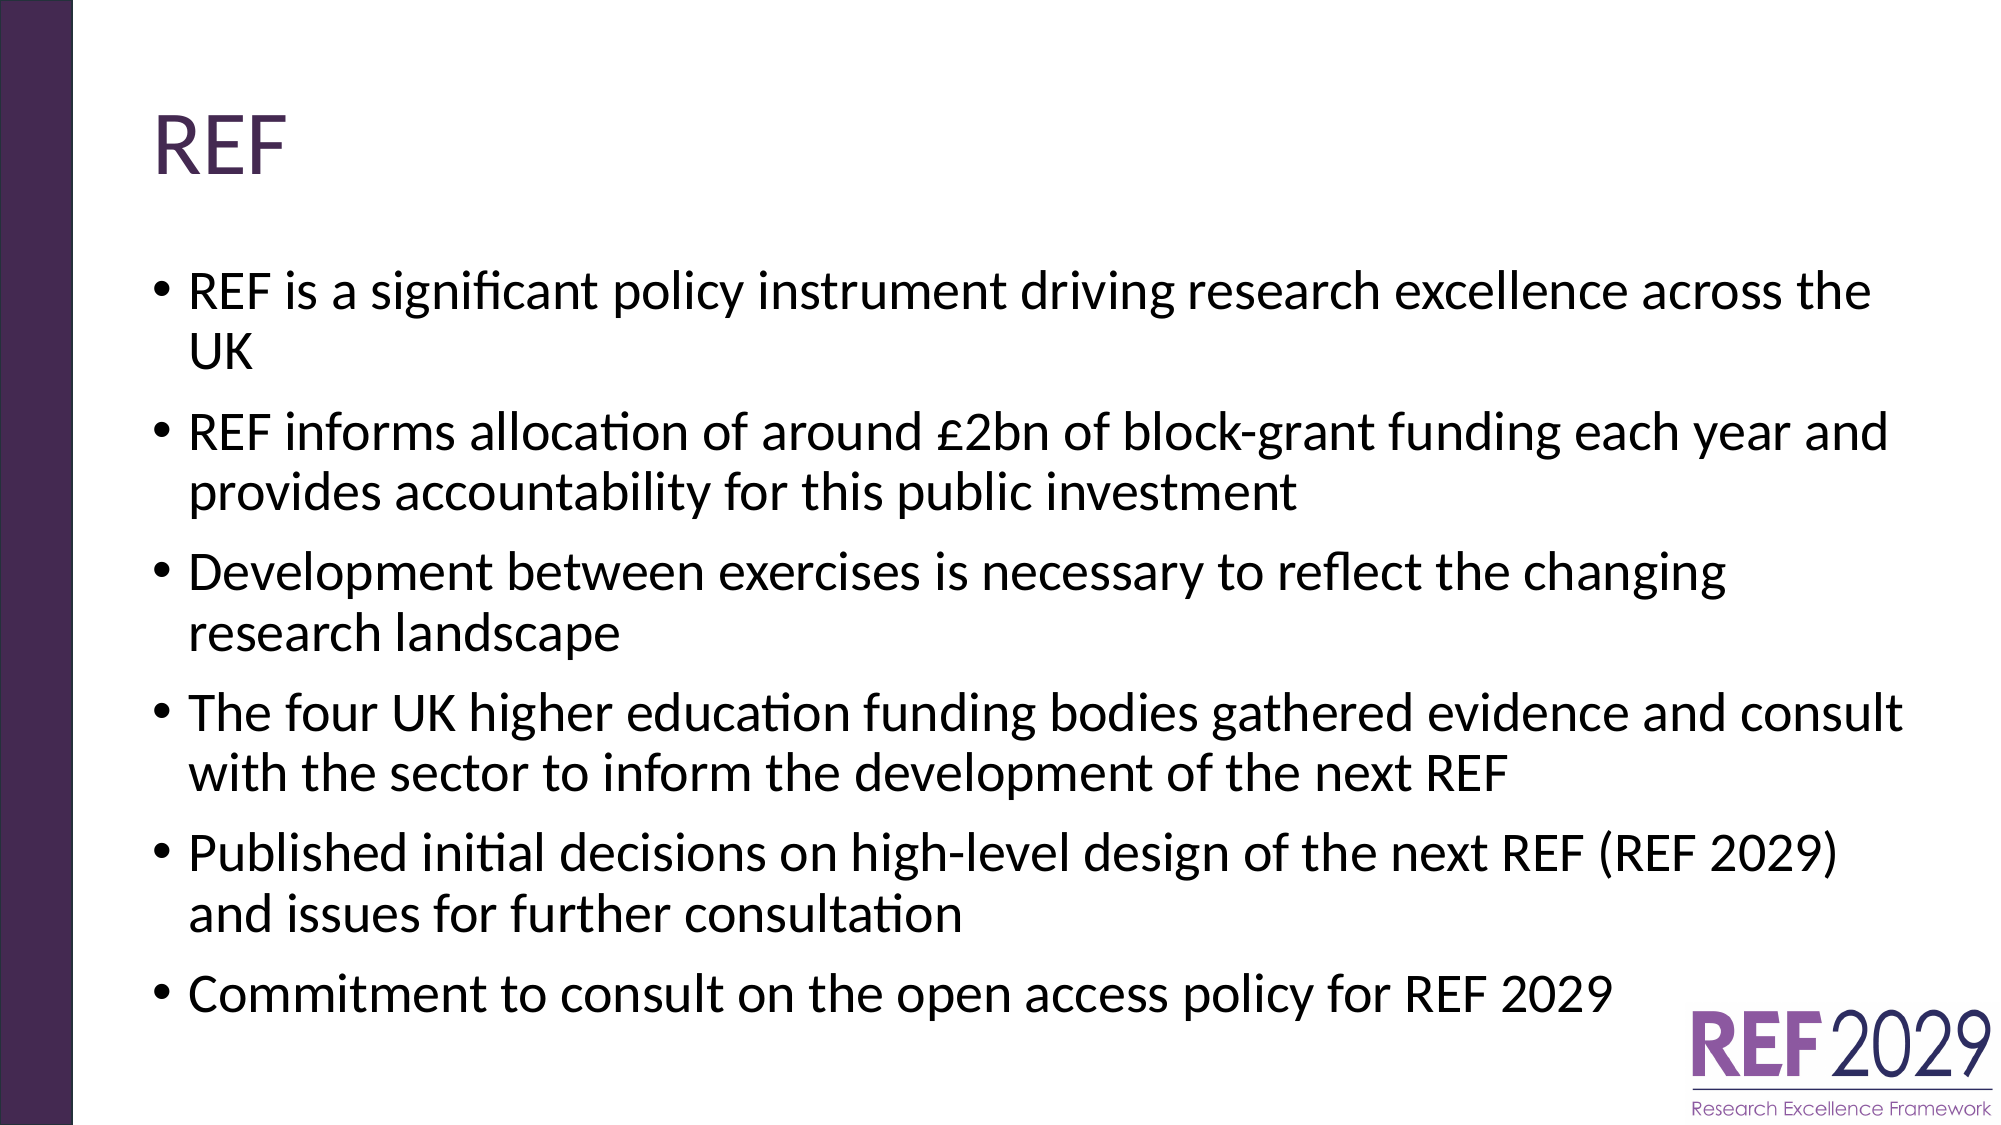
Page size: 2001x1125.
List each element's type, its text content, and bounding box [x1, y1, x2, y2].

title REF [137, 36, 1863, 254]
picture [1685, 1002, 2000, 1125]
list REF is a significant policy instrument driving research excellence across the UK REF informs allocation of around £2bn of block-grant funding each year and provides accountability for this public investment Development between exercises is necessary to reflect the changing research landscape The four UK higher education funding bodies gathered evidence and consult with the sector to inform the development of the next REF Published initial decisions on high-level design of the next REF (REF 2029) and issues for further consultation Commitment to consult on the open access policy for REF 2029 [137, 254, 1925, 1036]
